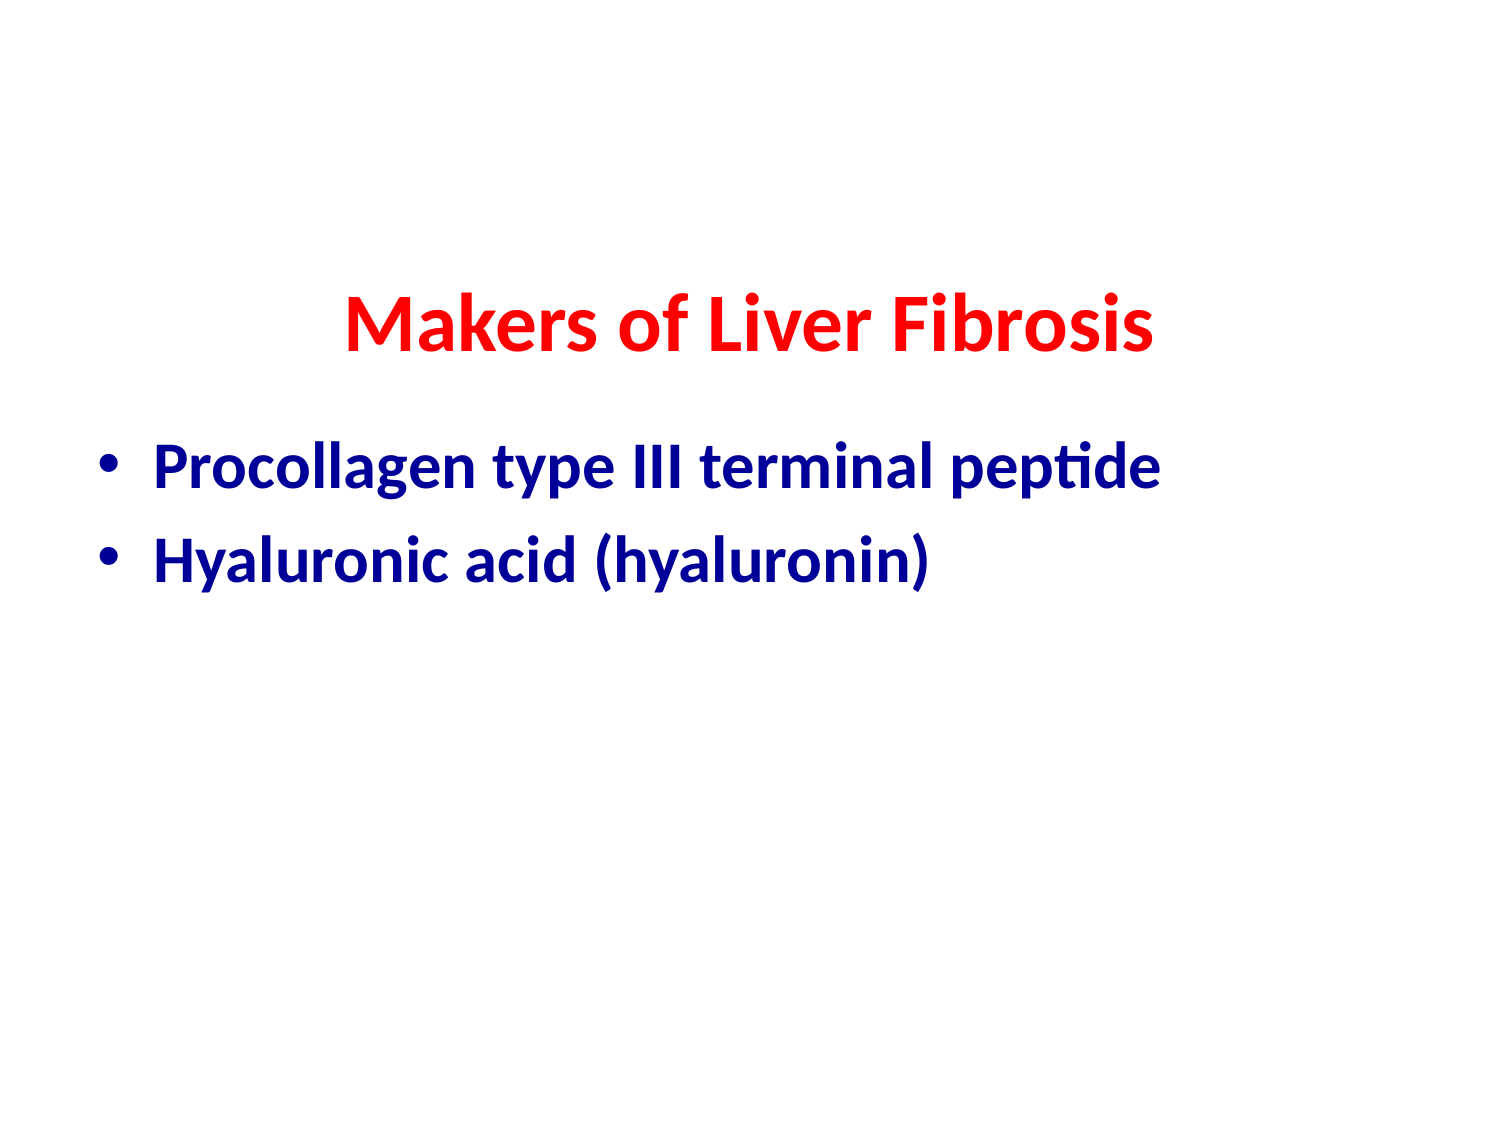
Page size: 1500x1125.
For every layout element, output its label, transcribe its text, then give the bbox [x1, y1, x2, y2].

list Makers of Liver Fibrosis Procollagen type III terminal peptide Hyaluronic acid (hyaluronin) [82, 164, 1418, 920]
